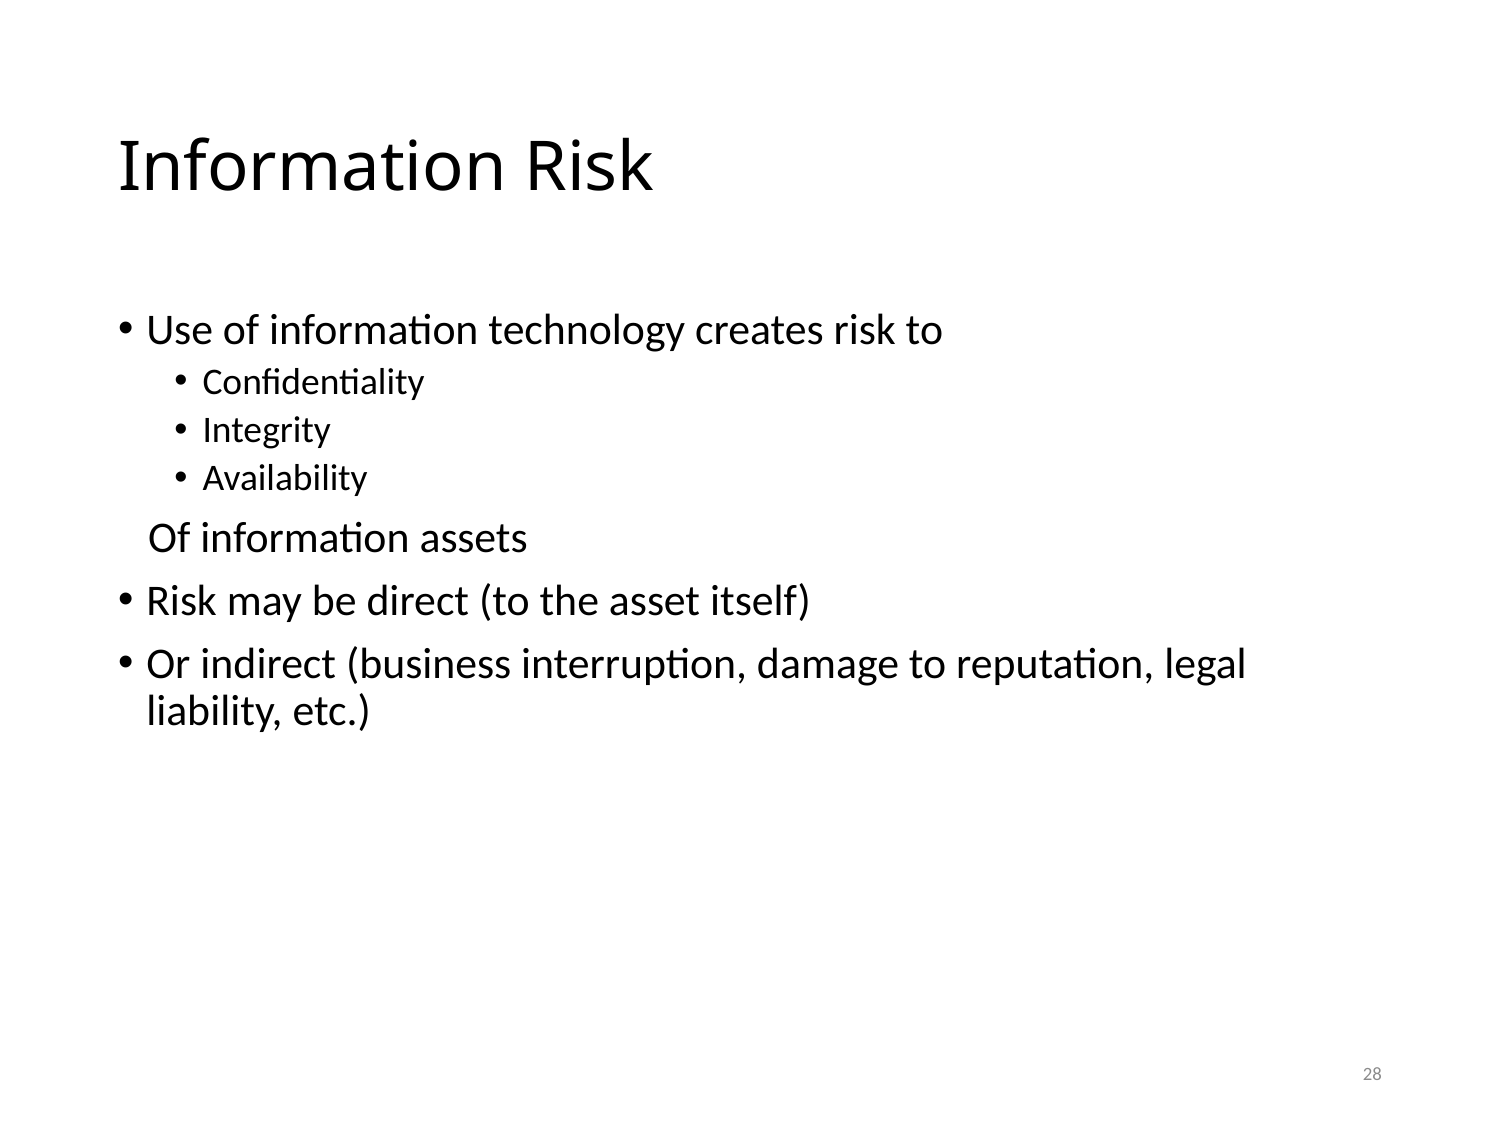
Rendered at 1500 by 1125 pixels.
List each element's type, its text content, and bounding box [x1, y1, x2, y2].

slide_number 28 [1059, 1042, 1397, 1103]
title Information Risk [103, 59, 1397, 278]
list Use of information technology creates risk to Confidentiality Integrity Availability Of information assets Risk may be direct (to the asset itself) Or indirect (business interruption, damage to reputation, legal liability, etc.) [103, 299, 1397, 1014]
